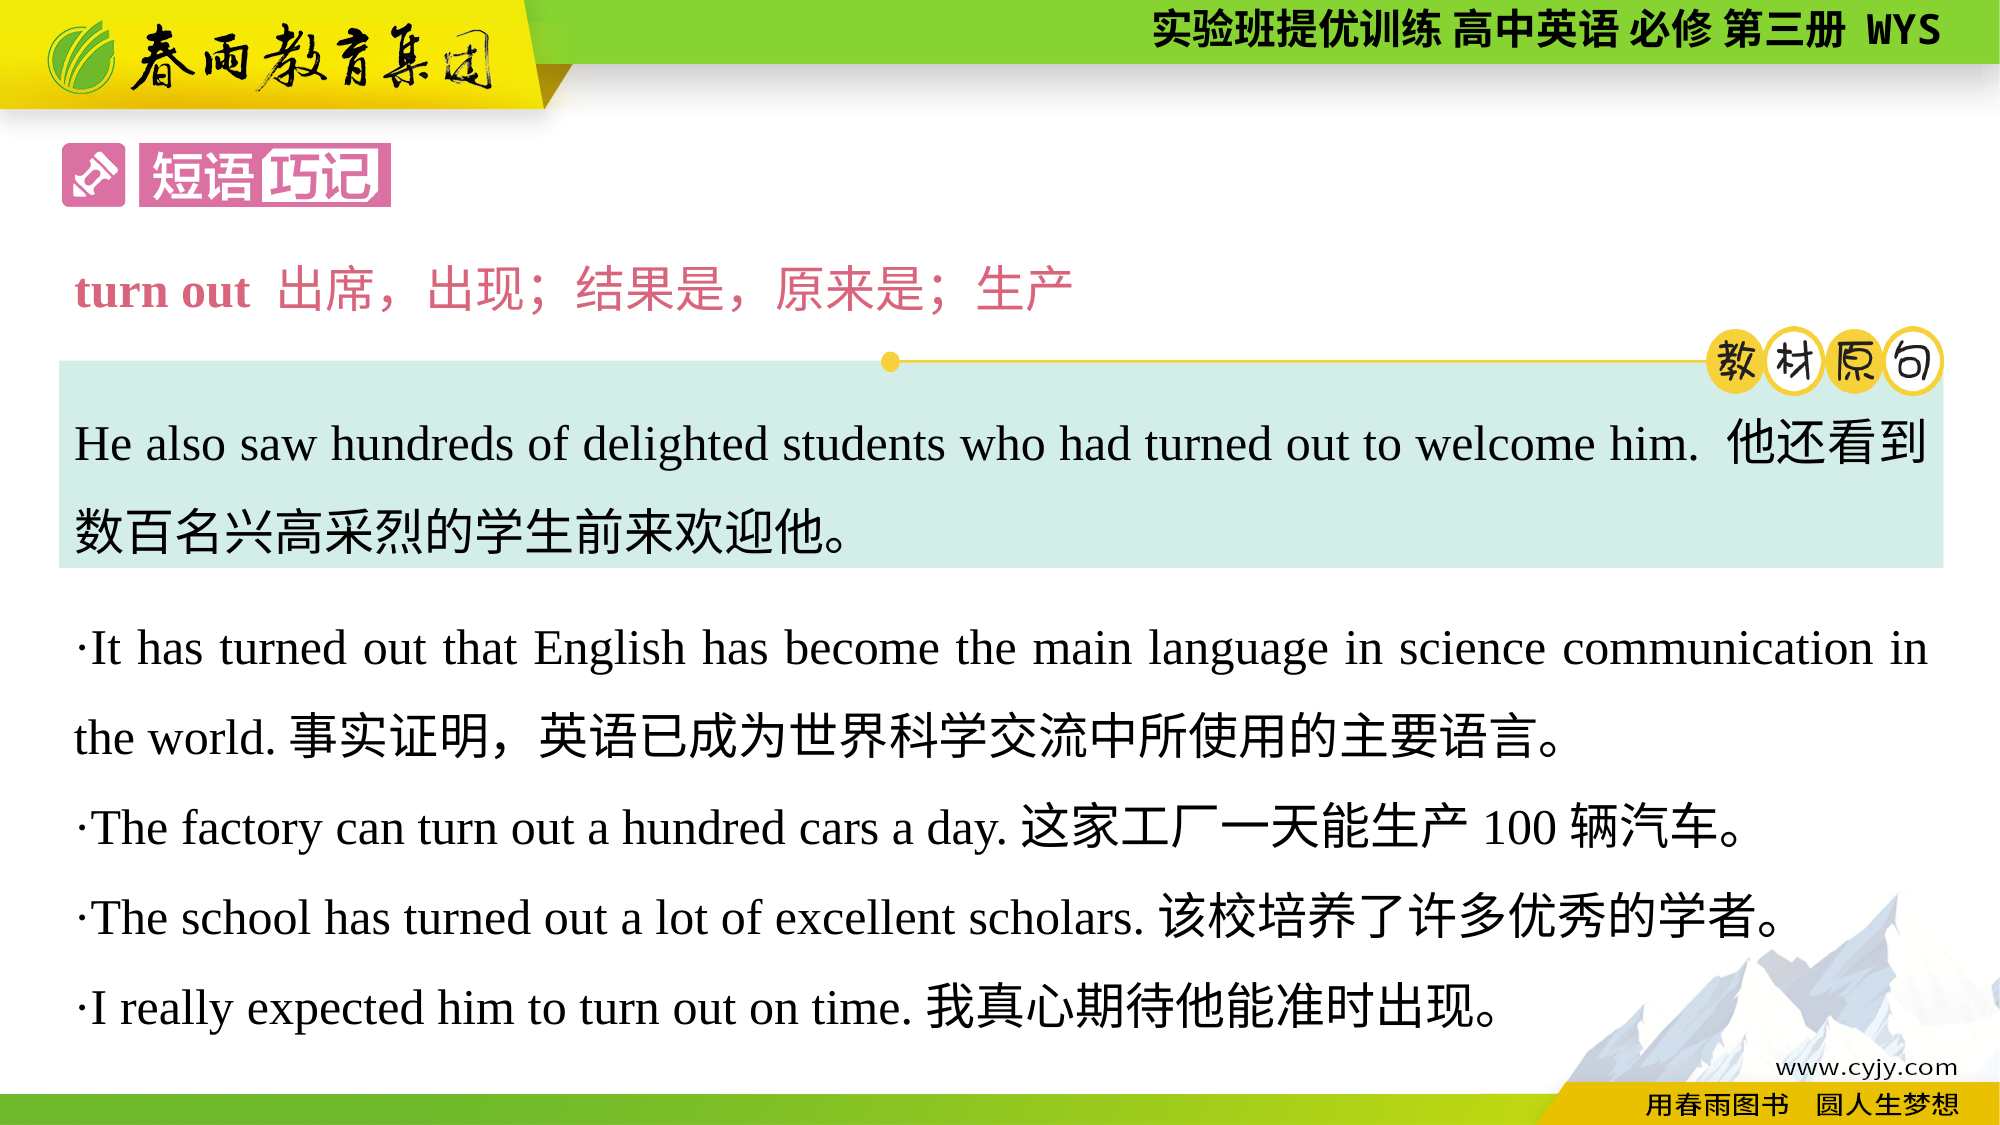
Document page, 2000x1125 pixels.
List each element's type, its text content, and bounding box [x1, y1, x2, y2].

text_box ·It has turned out that English has become the main language in science communication in the world.事实证明，英语已成为世界科学交流中所使用的主要语言。 ·The factory can turn out a hundred cars a day.这家工厂一天能生产100辆汽车。 ·The school has turned out a lot of excellent scholars.该校培养了许多优秀的学者。 ·I really expected him to turn out on time.我真心期待他能准时出现。 [59, 577, 1944, 1042]
list turn out 出席，出现；结果是，原来是；生产 [59, 219, 1944, 315]
text_box He also saw hundreds of delighted students who had turned out to welcome him. 他还看到数百名兴高采烈的学生前来欢迎他。 [59, 360, 1944, 568]
picture [0, 0, 2000, 1125]
